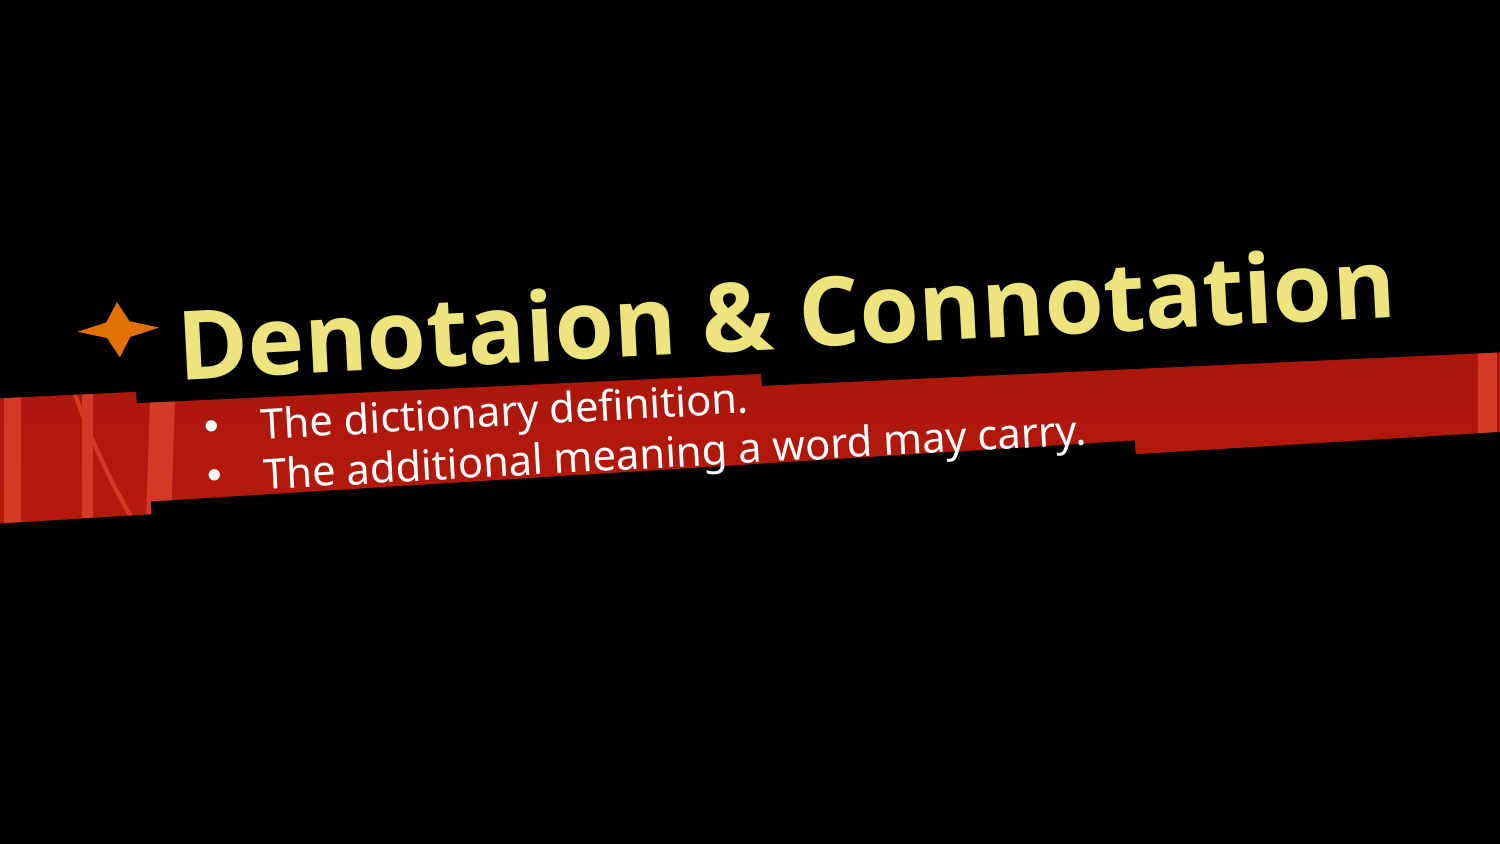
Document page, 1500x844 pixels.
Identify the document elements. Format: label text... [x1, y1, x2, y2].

title Denotaion & Connotation [125, 171, 1446, 417]
subtitle The dictionary definition. The additional meaning a word may carry. [179, 377, 1425, 510]
